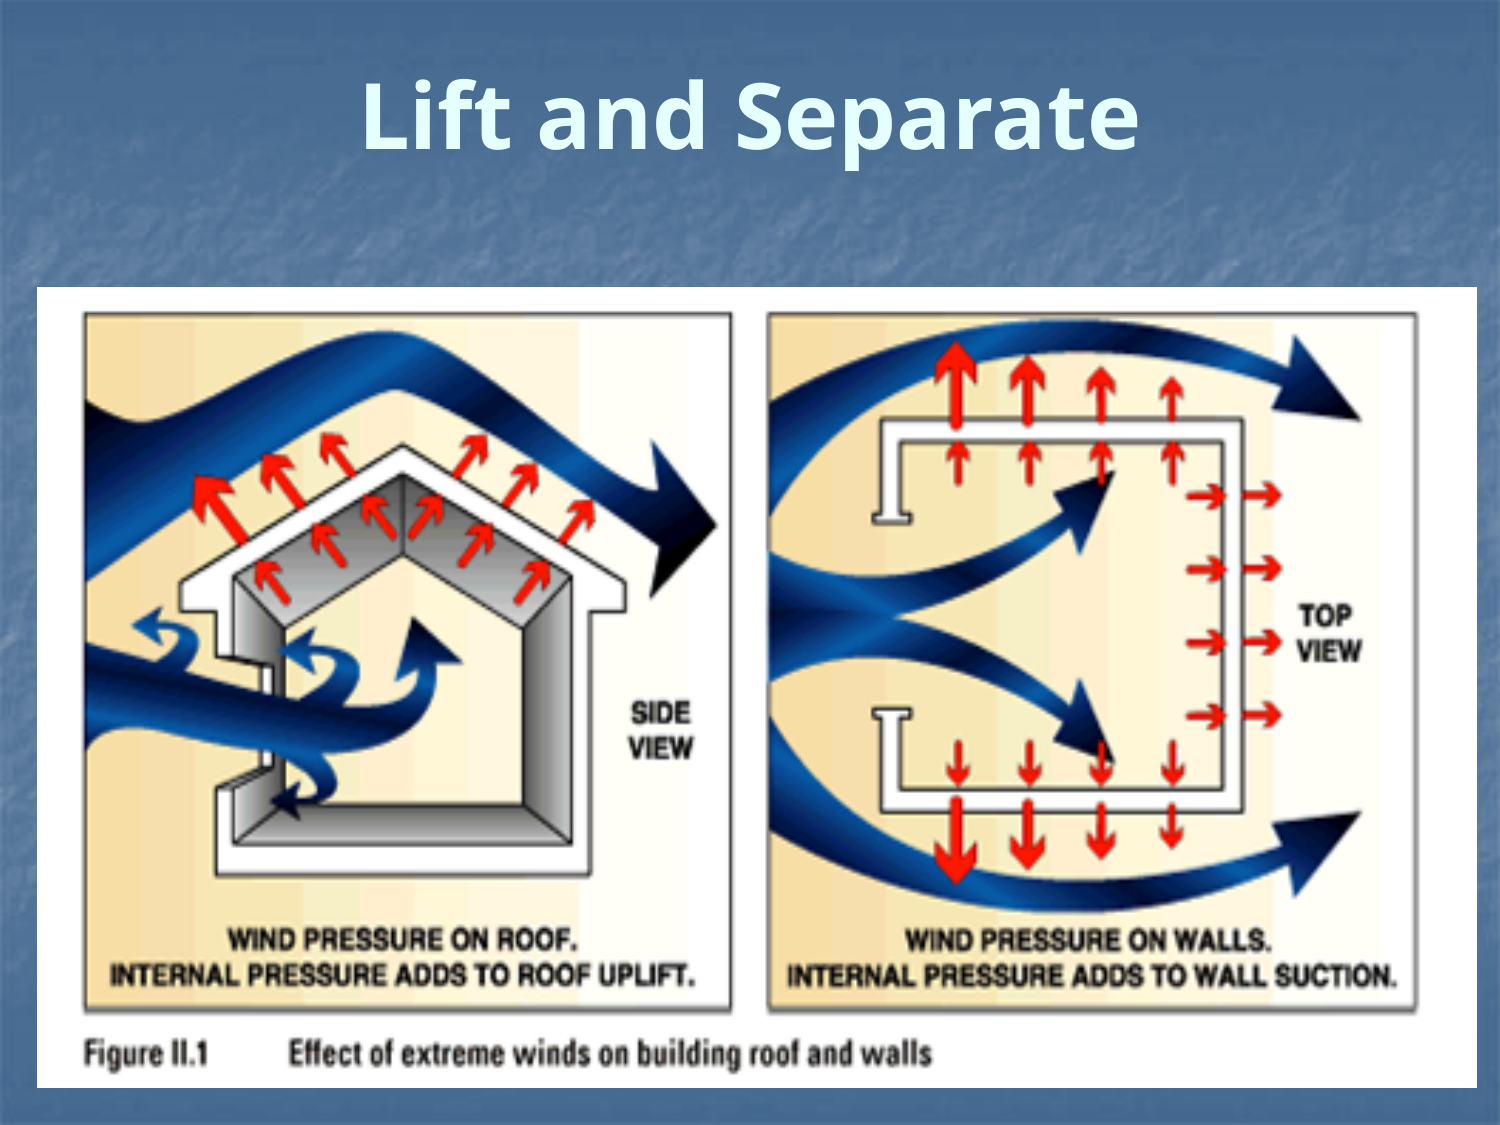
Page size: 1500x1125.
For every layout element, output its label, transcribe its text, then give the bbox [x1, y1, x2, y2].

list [37, 287, 1477, 1088]
title Lift and Separate [74, 0, 1426, 226]
